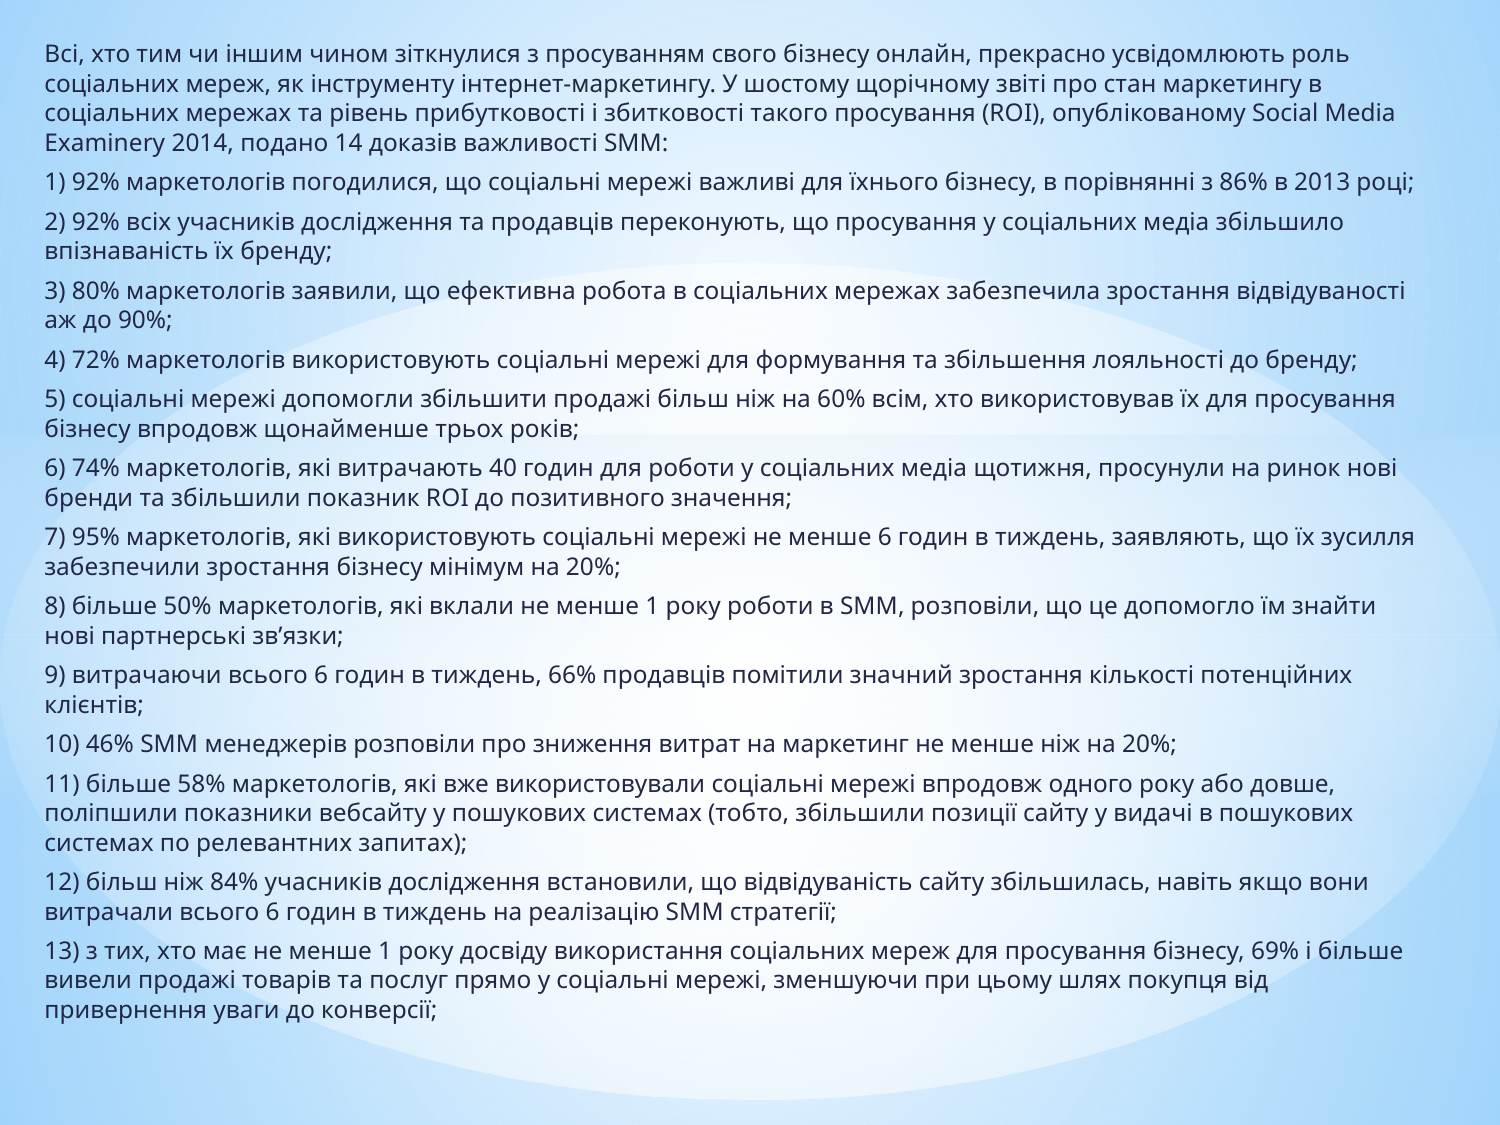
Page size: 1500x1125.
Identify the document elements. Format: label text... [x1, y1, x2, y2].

subtitle Всі, хто тим чи іншим чином зіткнулися з просуванням свого бізнесу онлайн, прекрасно усвідомлюють роль соціальних мереж, як інструменту інтернет-маркетингу. У шостому щорічному звіті про стан маркетингу в соціальних мережах та рівень прибутковості і збитковості такого просування (ROI), опублікованому Social Media Examinerу 2014, подано 14 доказів важливості SMM: 1) 92% маркетологів погодилися, що соціальні мережі важливі для їхнього бізнесу, в порівнянні з 86% в 2013 році; 2) 92% всіх учасників дослідження та продавців переконують, що просування у соціальних медіа збільшило впізнаваність їх бренду; 3) 80% маркетологів заявили, що ефективна робота в соціальних мережах забезпечила зростання відвідуваності аж до 90%; 4) 72% маркетологів використовують соціальні мережі для формування та збільшення лояльності до бренду; 5) соціальні мережі допомогли збільшити продажі більш ніж на 60% всім, хто використовував їх для просування бізнесу впродовж щонайменше трьох років; 6) 74% маркетологів, які витрачають 40 годин для роботи у соціальних медіа щотижня, просунули на ринок нові бренди та збільшили показник ROI до позитивного значення; 7) 95% маркетологів, які використовують соціальні мережі не менше 6 годин в тиждень, заявляють, що їх зусилля забезпечили зростання бізнесу мінімум на 20%; 8) більше 50% маркетологів, які вклали не менше 1 року роботи в SMM, розповіли, що це допомогло їм знайти нові партнерські зв’язки; 9) витрачаючи всього 6 годин в тиждень, 66% продавців помітили значний зростання кількості потенційних клієнтів; 10) 46% SMM менеджерів розповіли про зниження витрат на маркетинг не менше ніж на 20%; 11) більше 58% маркетологів, які вже використовували соціальні мережі впродовж одного року або довше, поліпшили показники вебсайту у пошукових системах (тобто, збільшили позиції сайту у видачі в пошукових системах по релевантних запитах); 12) більш ніж 84% учасників дослідження встановили, що відвідуваність сайту збільшилась, навіть якщо вони витрачали всього 6 годин в тиждень на реалізацію SMM стратегії; 13) з тих, хто має не менше 1 року досвіду використання соціальних мереж для просування бізнесу, 69% і більше вивели продажі товарів та послуг прямо у соціальні мережі, зменшуючи при цьому шлях покупця від привернення уваги до конверсії; [29, 30, 1447, 1047]
